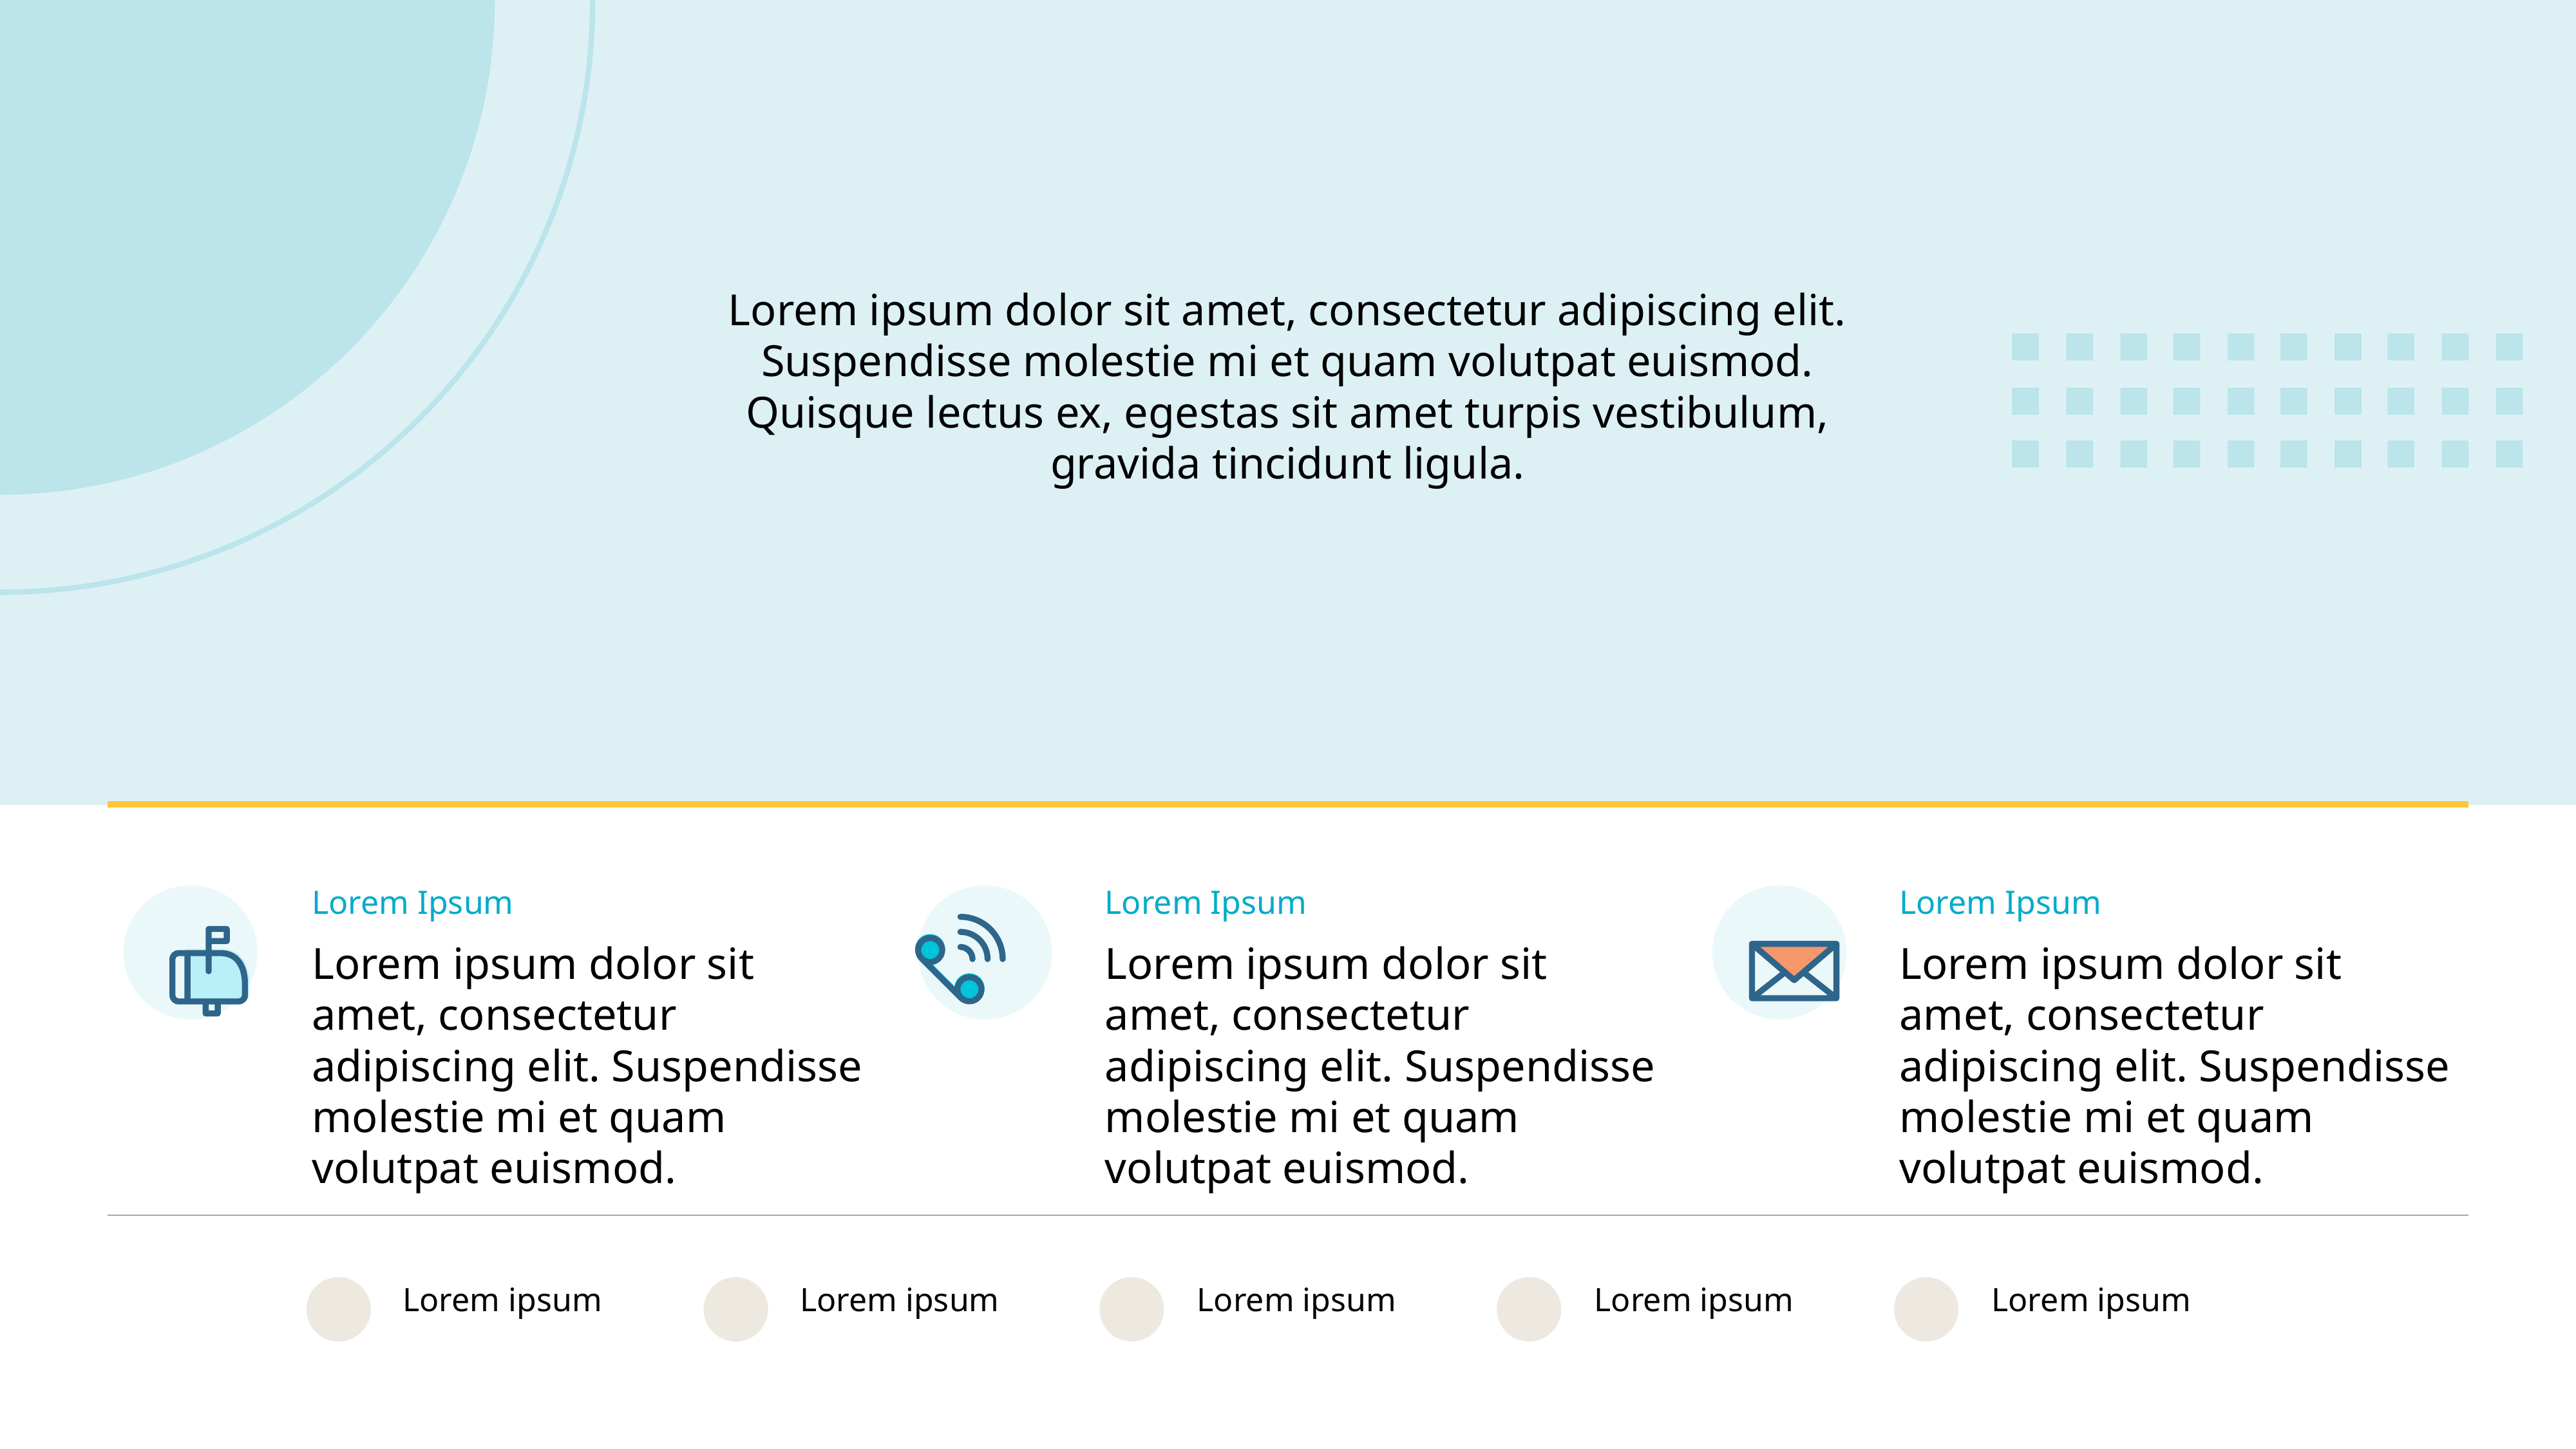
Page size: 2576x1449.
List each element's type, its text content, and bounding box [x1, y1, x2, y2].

text_box [2173, 440, 2201, 468]
text_box Lorem ipsum dolor sit amet, consectetur adipiscing elit. Suspendisse molestie mi et quam volutpat euismod. [307, 933, 868, 1180]
text_box [0, 806, 2576, 1449]
text_box [1497, 1277, 1562, 1342]
text_box [2173, 333, 2201, 361]
text_box [123, 885, 258, 1020]
text_box [2334, 440, 2362, 468]
text_box [1748, 940, 1840, 1001]
text_box [2012, 440, 2039, 468]
text_box [703, 1277, 768, 1342]
text_box [2280, 388, 2307, 415]
text_box [2496, 388, 2523, 415]
text_box [0, 0, 2576, 806]
text_box Lorem ipsum [1193, 1276, 1435, 1328]
text_box [2280, 440, 2307, 468]
text_box [2066, 388, 2094, 415]
text_box [961, 981, 978, 998]
text_box [2012, 388, 2039, 415]
text_box Lorem Ipsum [307, 876, 523, 928]
text_box [0, 0, 593, 592]
text_box Lorem ipsum [1987, 1276, 2230, 1328]
text_box [2227, 440, 2255, 468]
text_box Lorem ipsum [795, 1276, 1037, 1328]
text_box [2441, 333, 2469, 361]
text_box Lorem ipsum [398, 1276, 640, 1328]
text_box [2496, 440, 2523, 468]
text_box [2496, 333, 2523, 361]
text_box [0, 0, 495, 495]
text_box [191, 956, 242, 998]
text_box [2334, 388, 2362, 415]
text_box [2387, 333, 2414, 361]
text_box Lorem ipsum dolor sit amet, consectetur adipiscing elit. Suspendisse molestie mi et quam volutpat euismod. [1101, 933, 1661, 1180]
text_box [2387, 440, 2414, 468]
text_box [2227, 388, 2255, 415]
text_box Lorem Ipsum [1101, 876, 1316, 928]
text_box [1762, 947, 1827, 975]
text_box [1099, 1277, 1164, 1342]
text_box Lorem ipsum [1590, 1276, 1832, 1328]
text_box [2120, 333, 2148, 361]
text_box [2227, 333, 2255, 361]
text_box [2066, 440, 2094, 468]
text_box [922, 942, 939, 959]
text_box [169, 925, 248, 1017]
text_box [1712, 885, 1847, 1020]
text_box Lorem Ipsum [1895, 876, 2110, 928]
text_box [306, 1277, 371, 1342]
text_box [2066, 333, 2094, 361]
text_box [915, 934, 985, 1005]
text_box Lorem ipsum dolor sit amet, consectetur adipiscing elit. Suspendisse molestie mi et quam volutpat euismod. Quisque lectus ex, egestas sit amet turpis vestibulum, gravida tincidunt ligula. [705, 279, 1871, 526]
text_box [2280, 333, 2307, 361]
text_box [2120, 388, 2148, 415]
text_box [2120, 440, 2148, 468]
text_box [2173, 388, 2201, 415]
text_box [2012, 333, 2039, 361]
text_box [2441, 440, 2469, 468]
text_box [1894, 1277, 1959, 1342]
text_box [957, 913, 1006, 962]
text_box [918, 885, 1052, 1020]
text_box [2387, 388, 2414, 415]
text_box Lorem ipsum dolor sit amet, consectetur adipiscing elit. Suspendisse molestie mi et quam volutpat euismod. [1895, 933, 2456, 1180]
text_box [2441, 388, 2469, 415]
text_box [2334, 333, 2362, 361]
